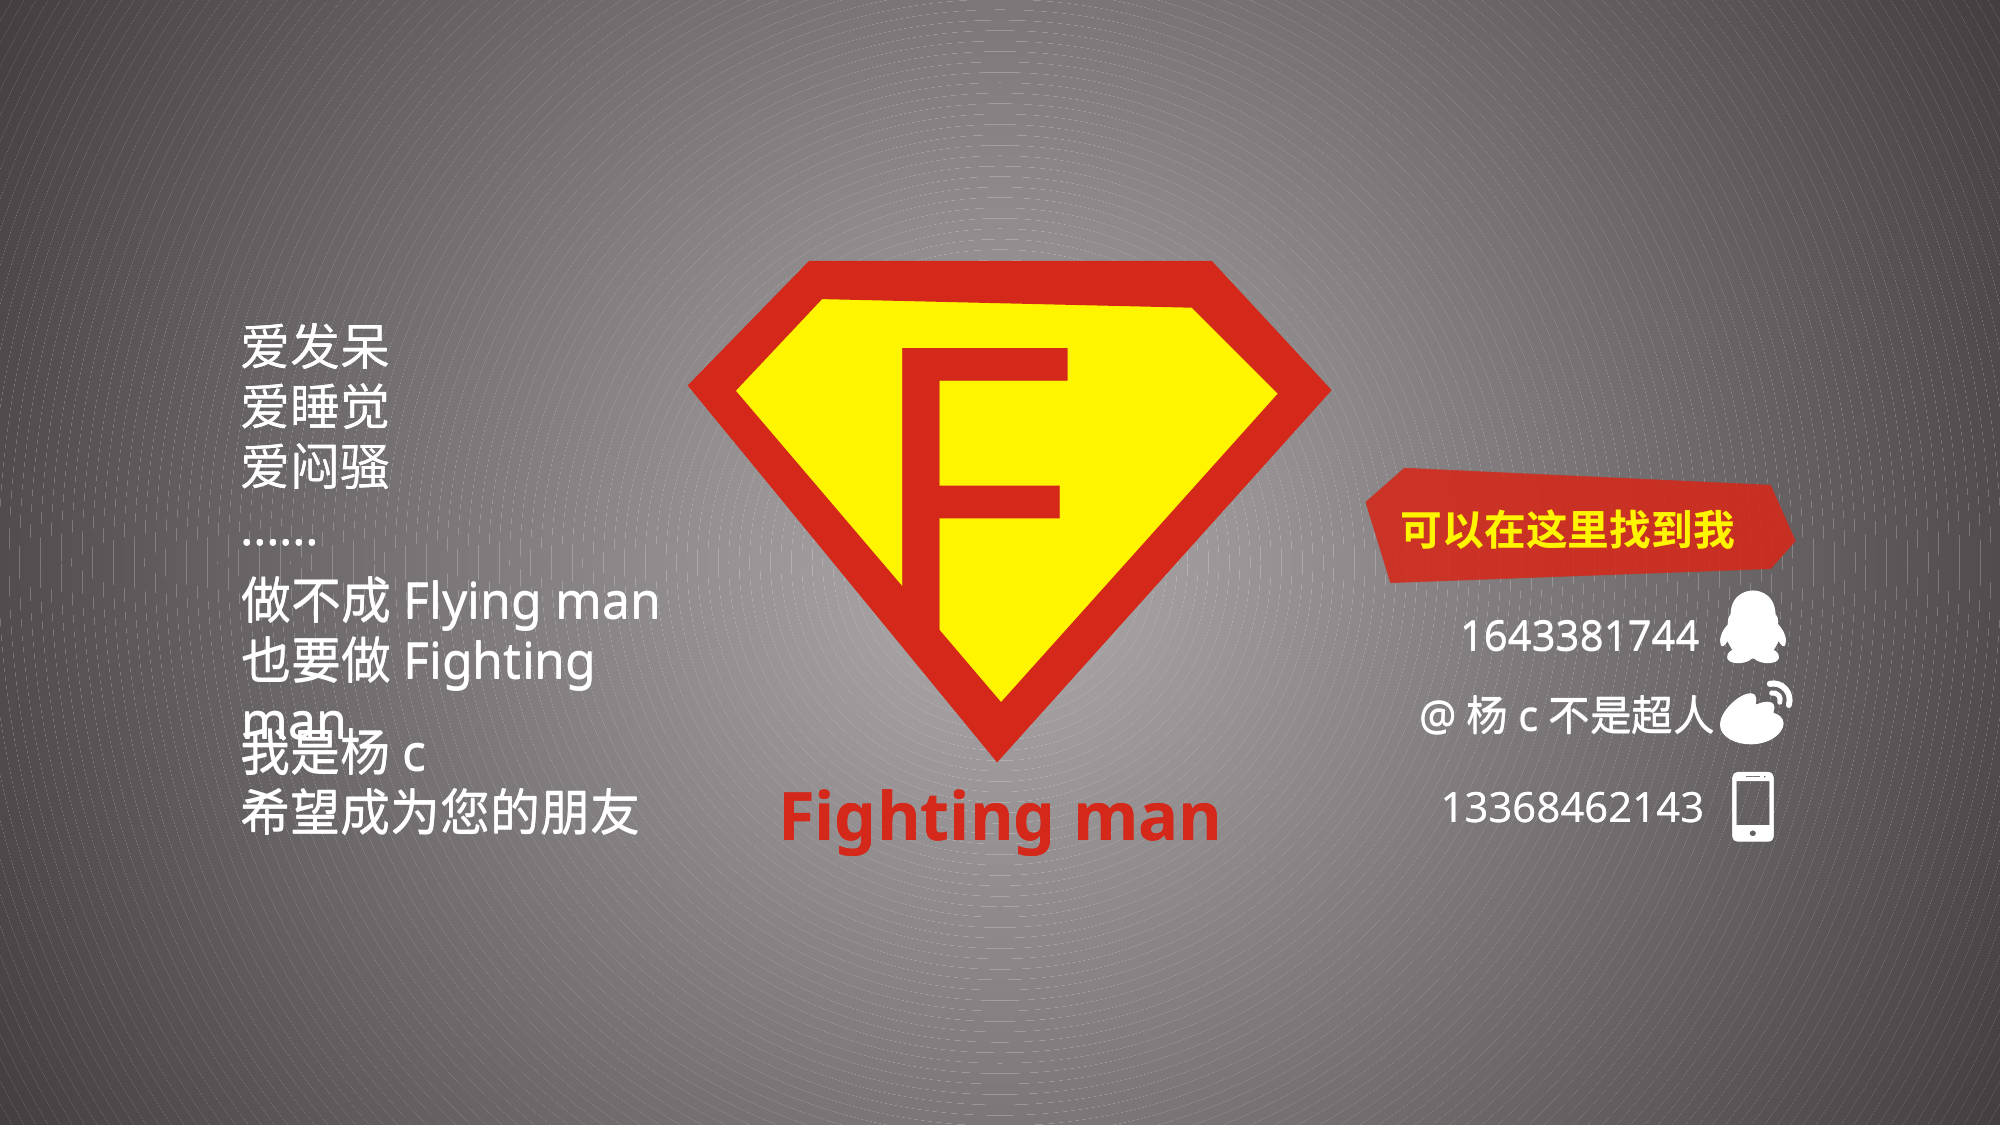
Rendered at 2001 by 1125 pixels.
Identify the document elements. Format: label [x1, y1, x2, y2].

text_box [225, 261, 1796, 862]
